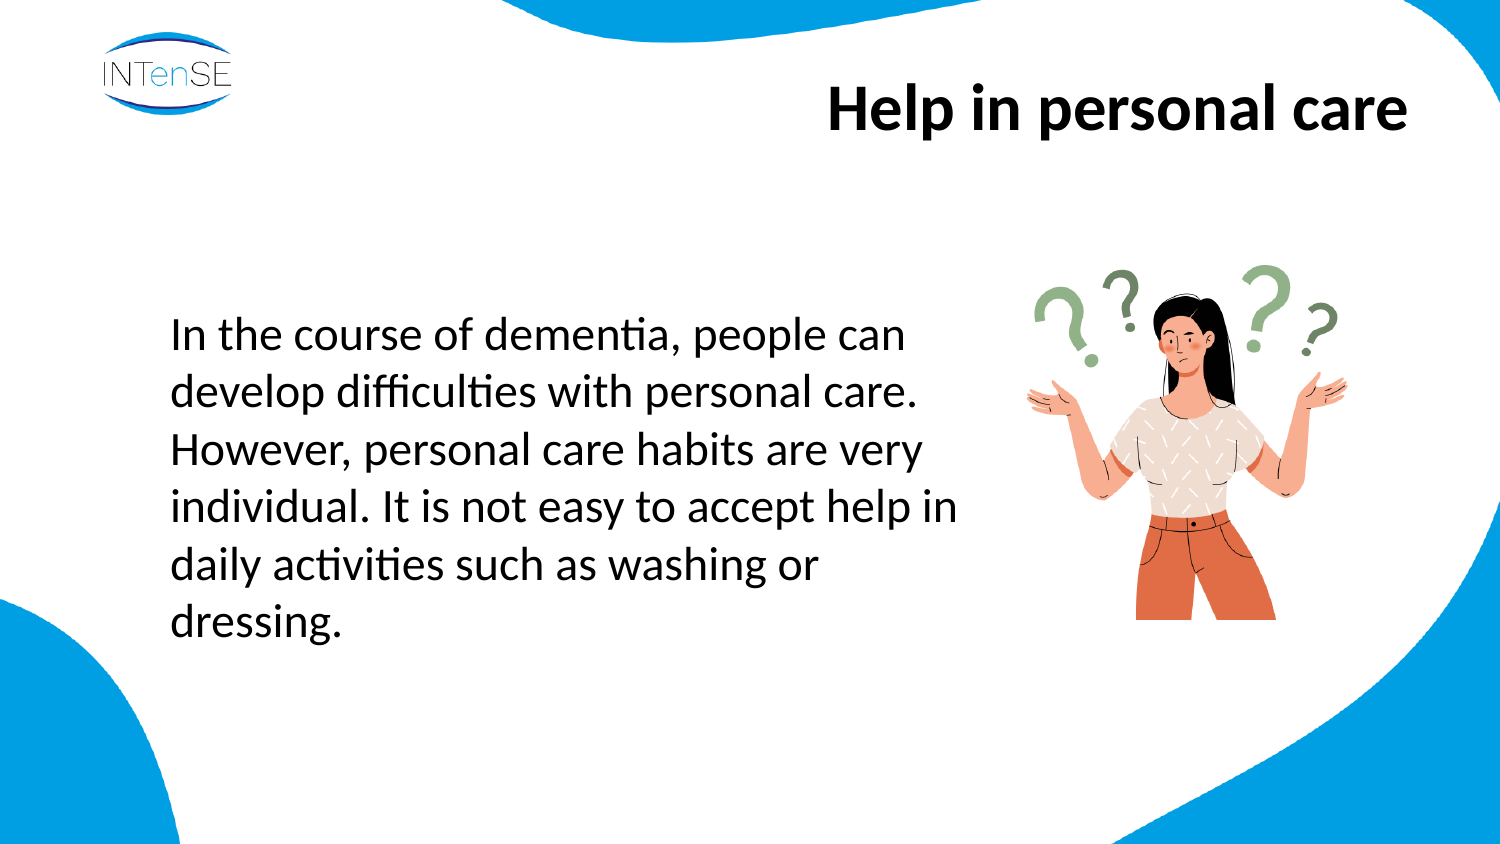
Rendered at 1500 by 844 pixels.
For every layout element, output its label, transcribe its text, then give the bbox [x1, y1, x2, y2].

title Help in personal care [277, 56, 1425, 197]
picture [0, 0, 1500, 844]
list In the course of dementia, people can develop difficulties with personal care. However, personal care habits are very individual. It is not easy to accept help in daily activities such as washing or dressing. [137, 294, 988, 657]
